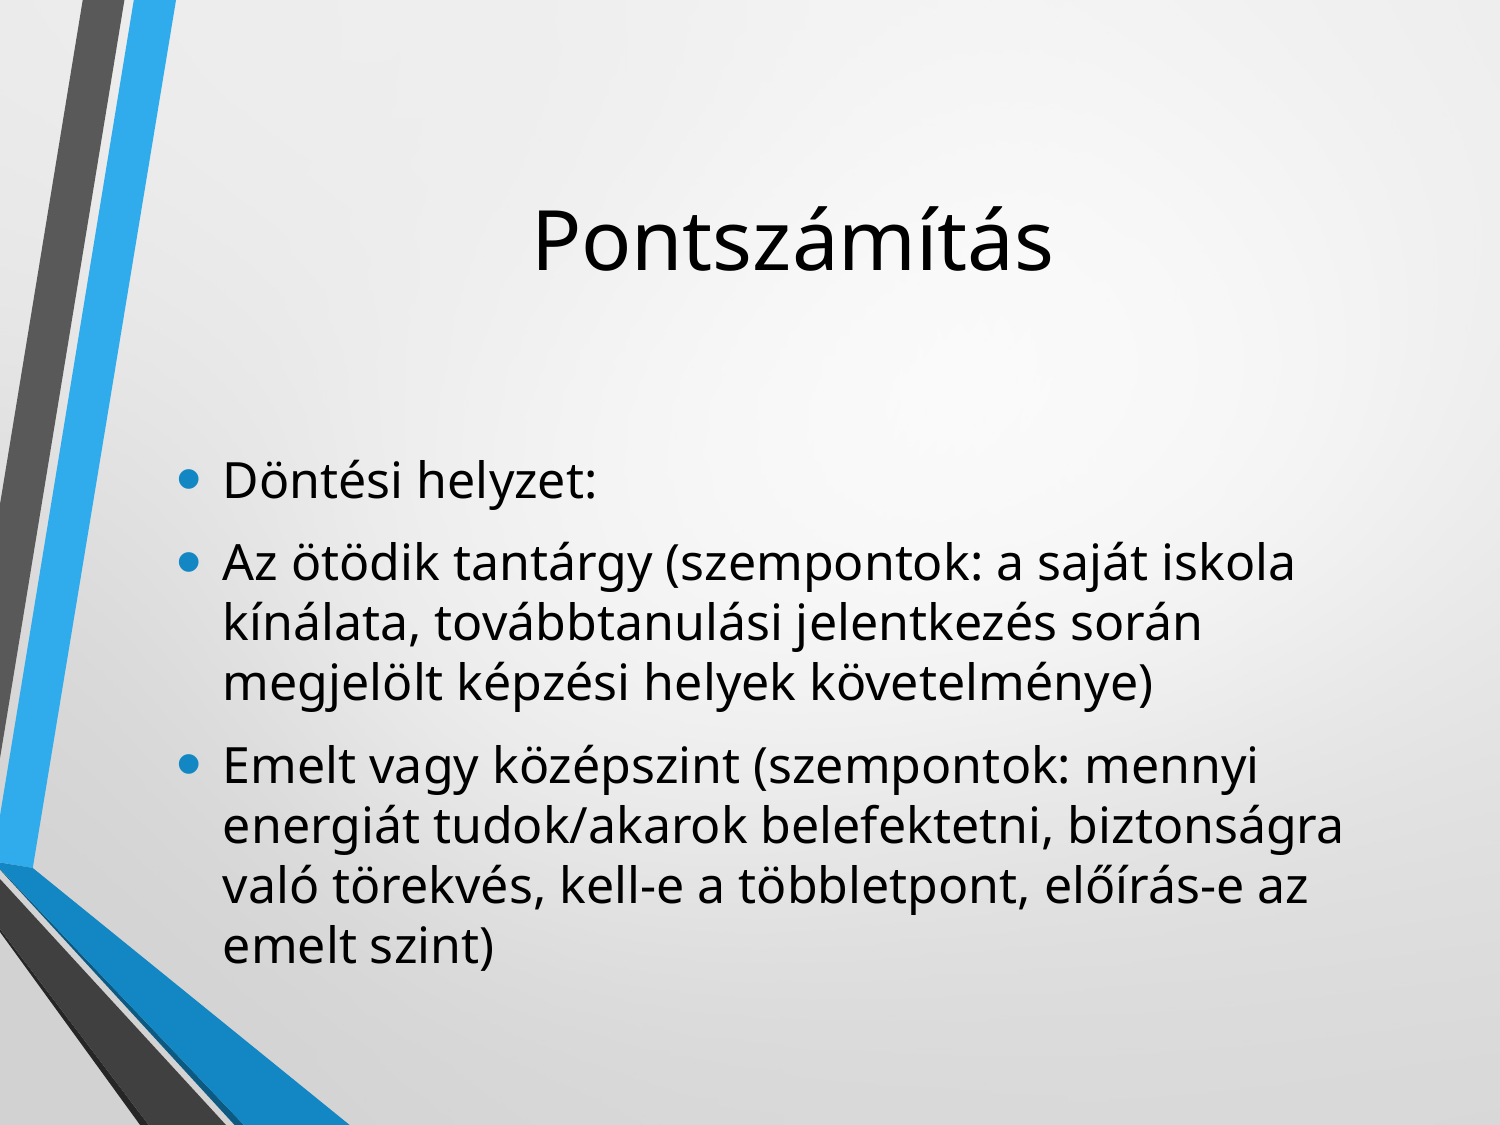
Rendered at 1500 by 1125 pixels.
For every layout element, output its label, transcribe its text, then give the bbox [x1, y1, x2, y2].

title Pontszámítás [161, 75, 1425, 400]
list Döntési helyzet: Az ötödik tantárgy (szempontok: a saját iskola kínálata, továbbtanulási jelentkezés során megjelölt képzési helyek követelménye) Emelt vagy középszint (szempontok: mennyi energiát tudok/akarok belefektetni, biztonságra való törekvés, kell-e a többletpont, előírás-e az emelt szint) [161, 437, 1425, 985]
